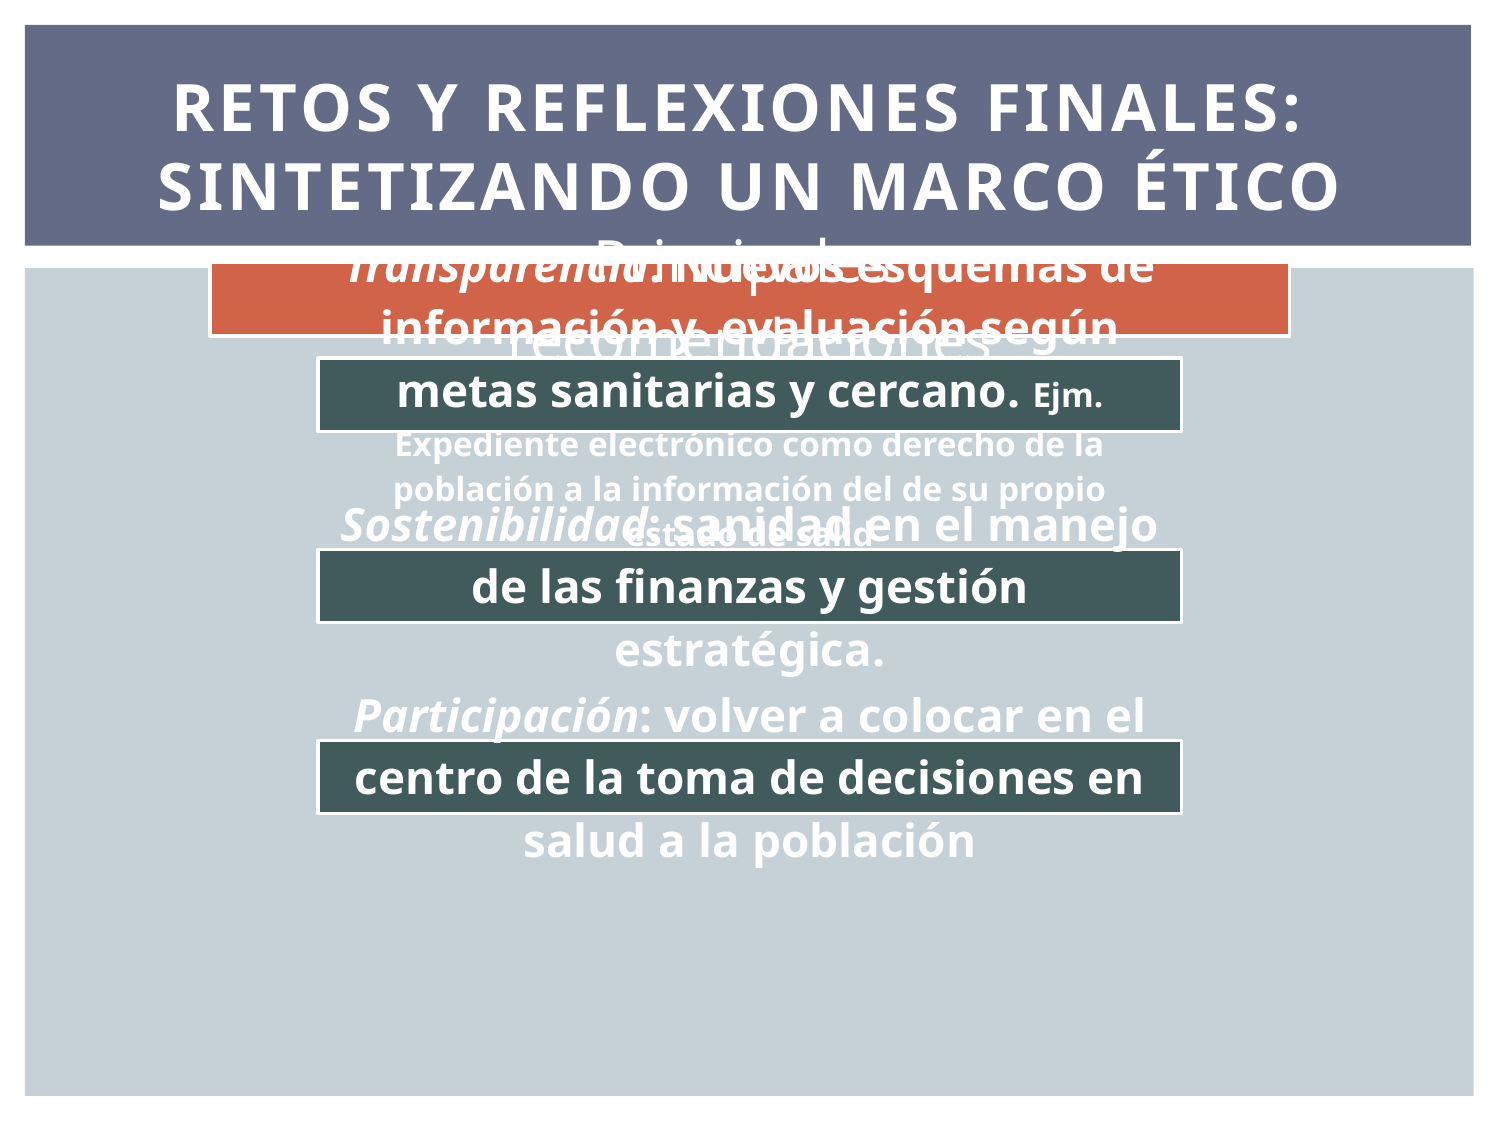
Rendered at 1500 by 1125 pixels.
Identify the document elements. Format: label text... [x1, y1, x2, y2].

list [74, 262, 1426, 1006]
title Retos y reflexiones finales: sintetizando un marco ético [62, 58, 1438, 232]
